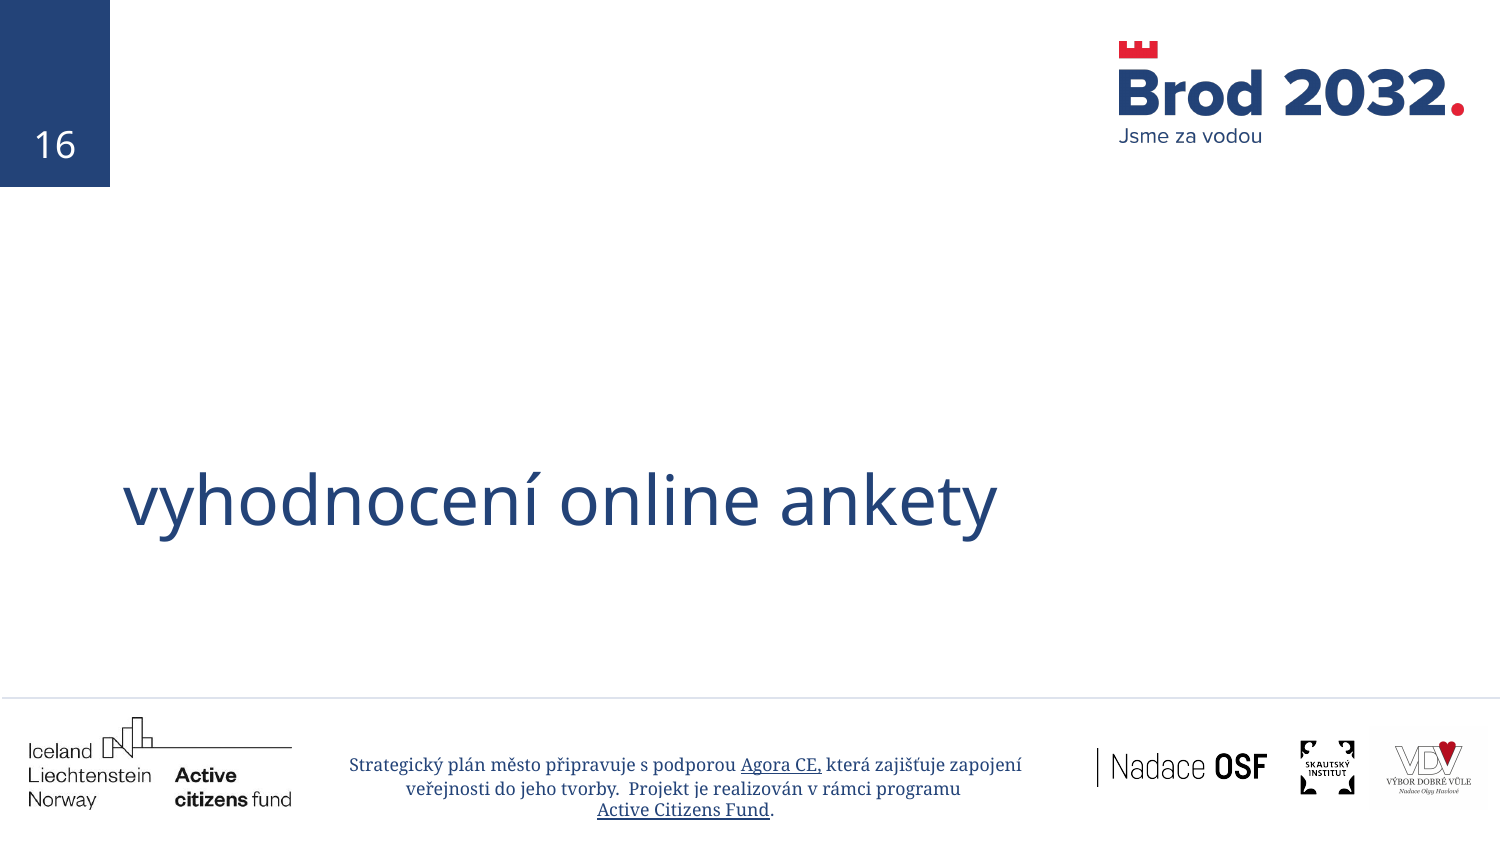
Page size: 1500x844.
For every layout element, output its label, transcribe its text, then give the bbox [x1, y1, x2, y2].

picture [1369, 726, 1488, 810]
picture [1119, 41, 1464, 143]
slide_number 16 [0, 0, 110, 187]
picture [1290, 730, 1365, 805]
picture [29, 717, 292, 810]
title vyhodnocení online ankety [112, 360, 1014, 551]
picture [1097, 748, 1267, 787]
